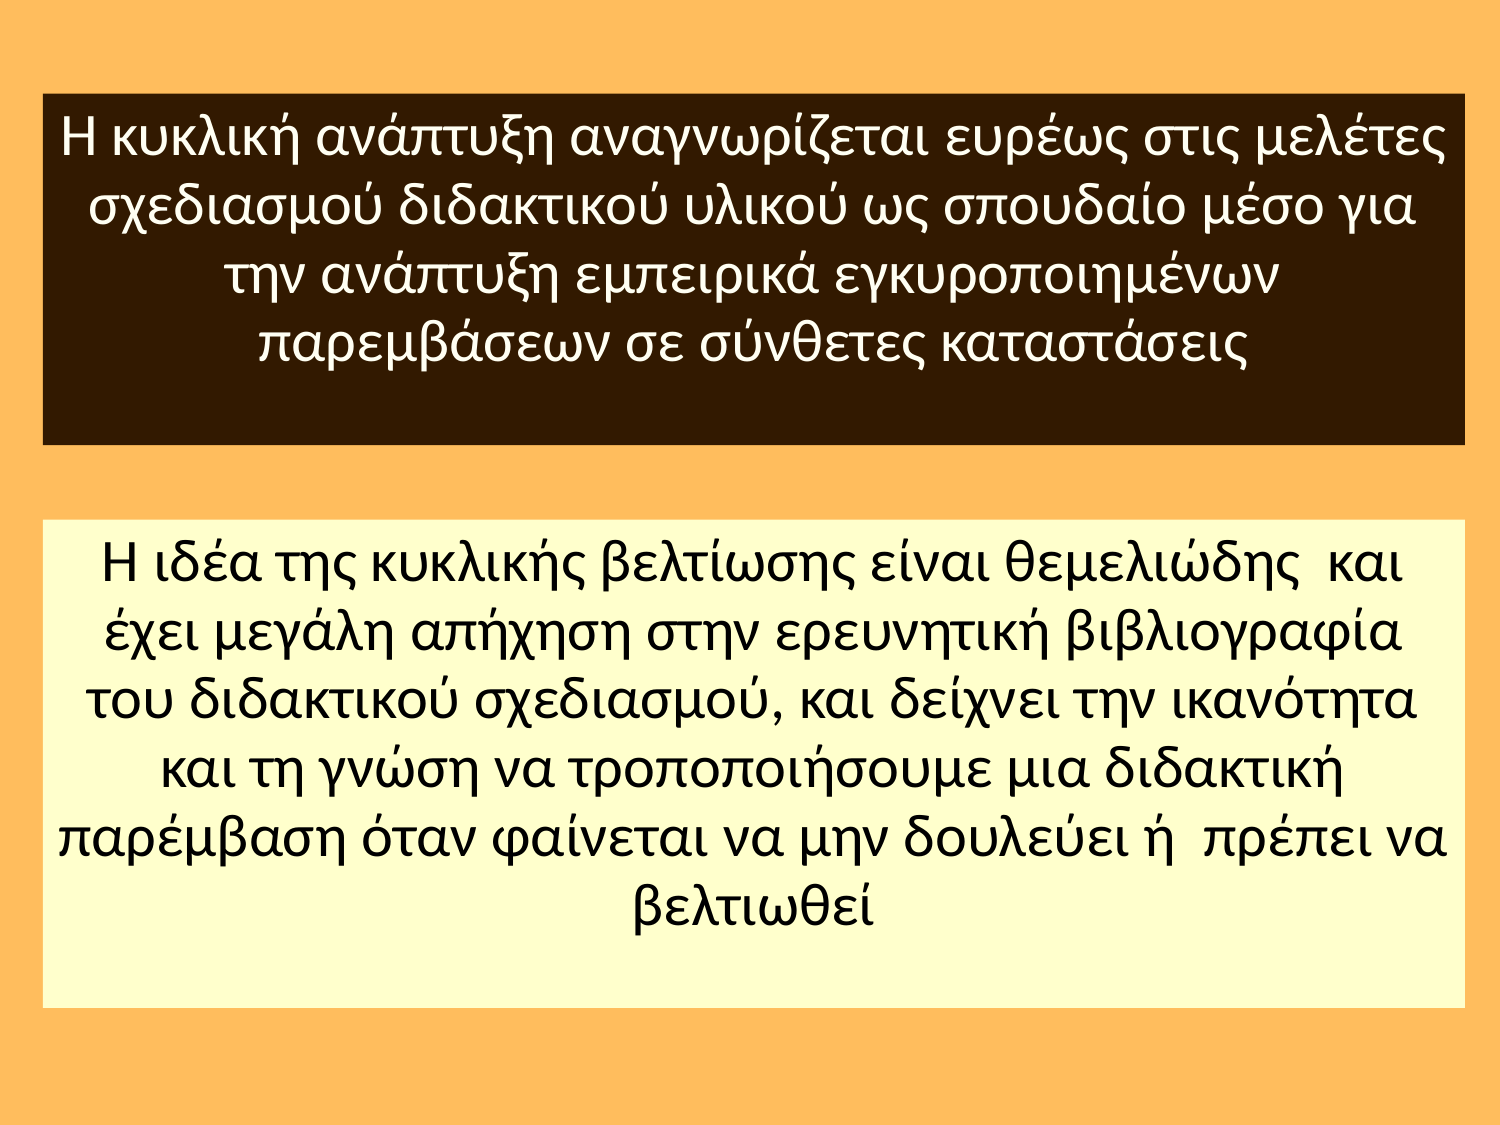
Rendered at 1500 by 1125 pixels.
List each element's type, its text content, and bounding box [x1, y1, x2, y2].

text_box Η κυκλική ανάπτυξη αναγνωρίζεται ευρέως στις μελέτες σχεδιασμού διδακτικού υλικού ως σπουδαίο μέσο για την ανάπτυξη εμπειρικά εγκυροποιημένων παρεμβάσεων σε σύνθετες καταστάσεις [42, 93, 1465, 446]
text_box Η ιδέα της κυκλικής βελτίωσης είναι θεμελιώδης και έχει μεγάλη απήχηση στην ερευνητική βιβλιογραφία του διδακτικού σχεδιασμού, και δείχνει την ικανότητα και τη γνώση να τροποποιήσουμε μια διδακτική παρέμβαση όταν φαίνεται να μην δουλεύει ή πρέπει να βελτιωθεί [42, 519, 1465, 1008]
